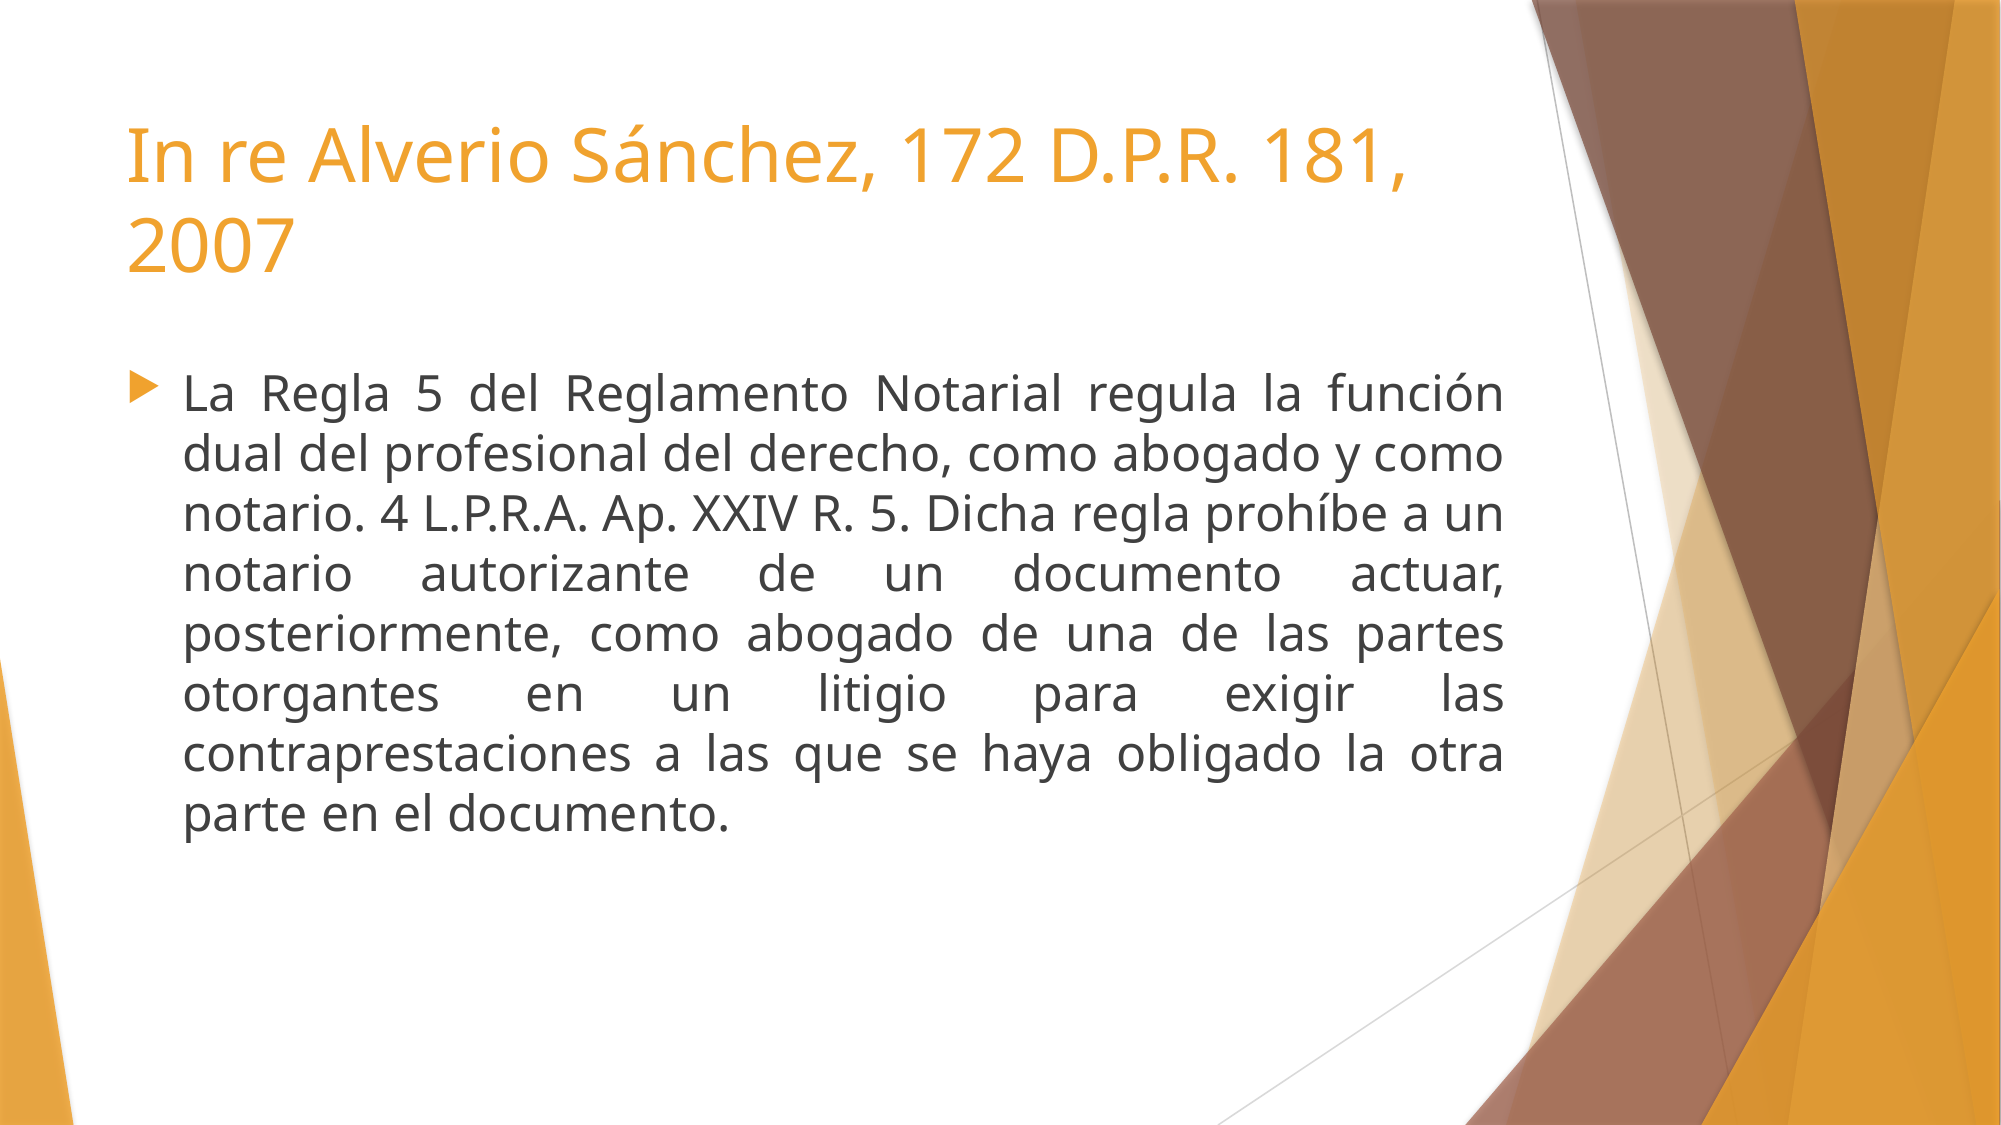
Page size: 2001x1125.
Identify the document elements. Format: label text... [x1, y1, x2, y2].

list La Regla 5 del Reglamento Notarial regula la función dual del profesional del derecho, como abogado y como notario. 4 L.P.R.A. Ap. XXIV R. 5. Dicha regla prohíbe a un notario autorizante de un documento actuar, posteriormente, como abogado de una de las partes otorgantes en un litigio para exigir las contraprestaciones a las que se haya obligado la otra parte en el documento. [111, 354, 1522, 992]
title In re Alverio Sánchez, 172 D.P.R. 181, 2007 [111, 99, 1522, 317]
